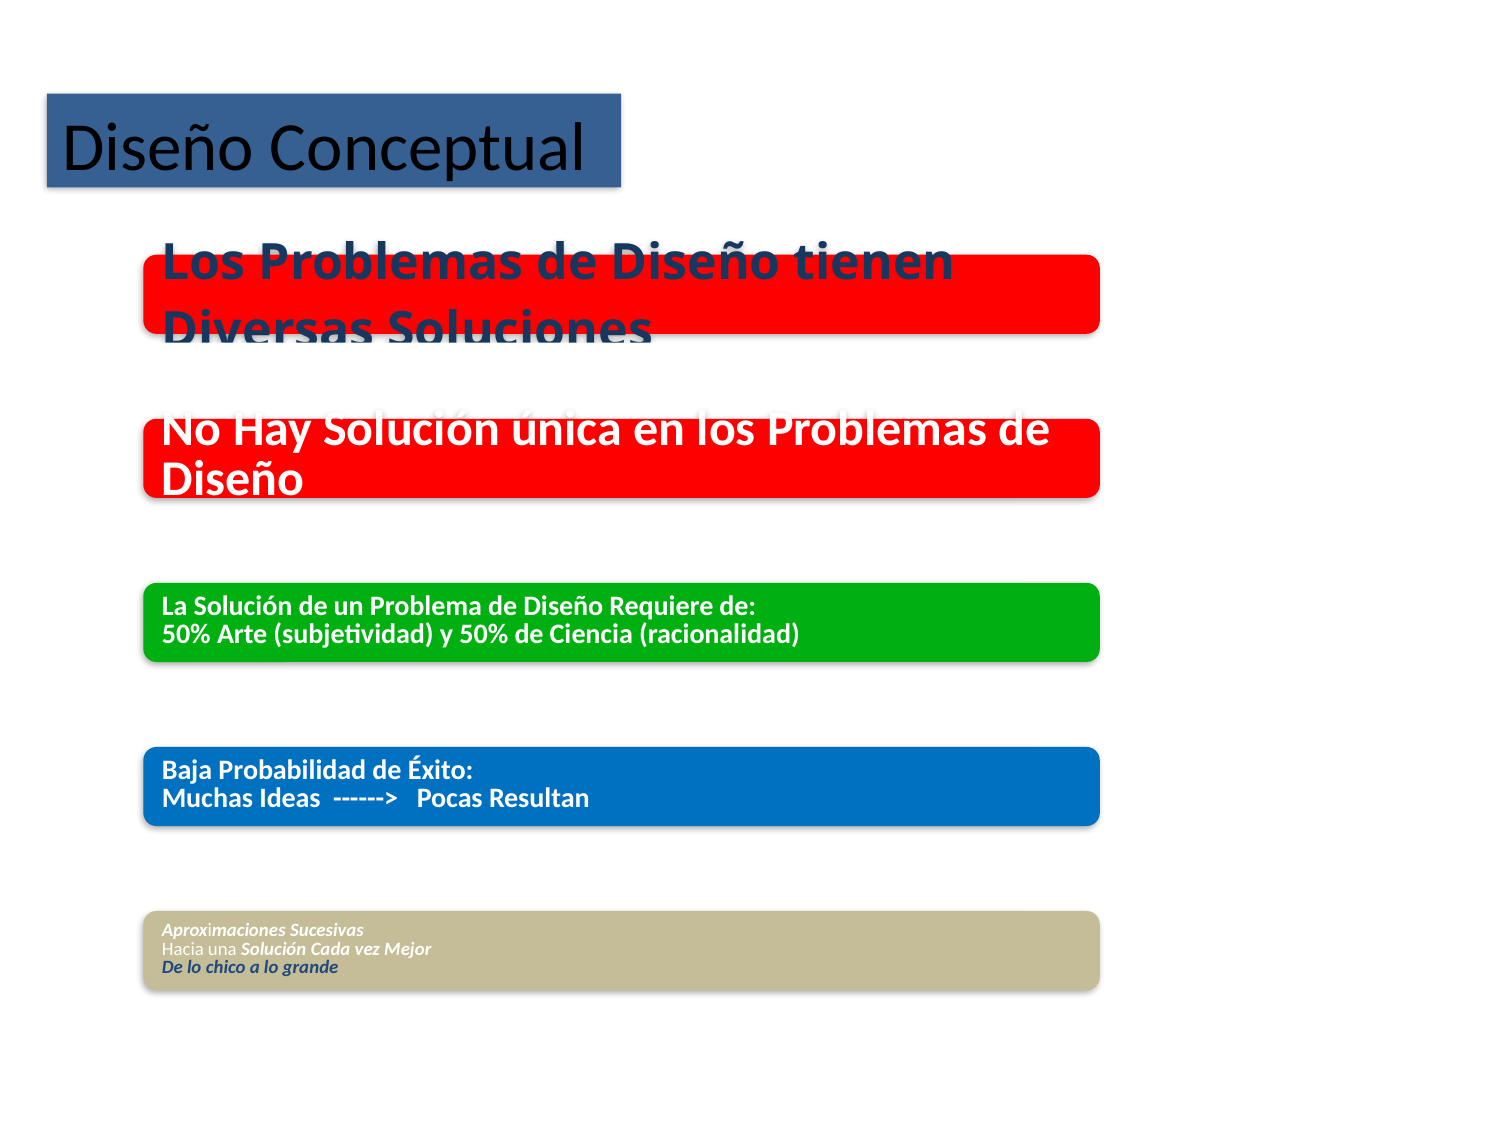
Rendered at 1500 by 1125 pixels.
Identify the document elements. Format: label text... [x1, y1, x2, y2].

text_box Diseño Conceptual [46, 93, 622, 188]
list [74, 245, 1442, 1067]
